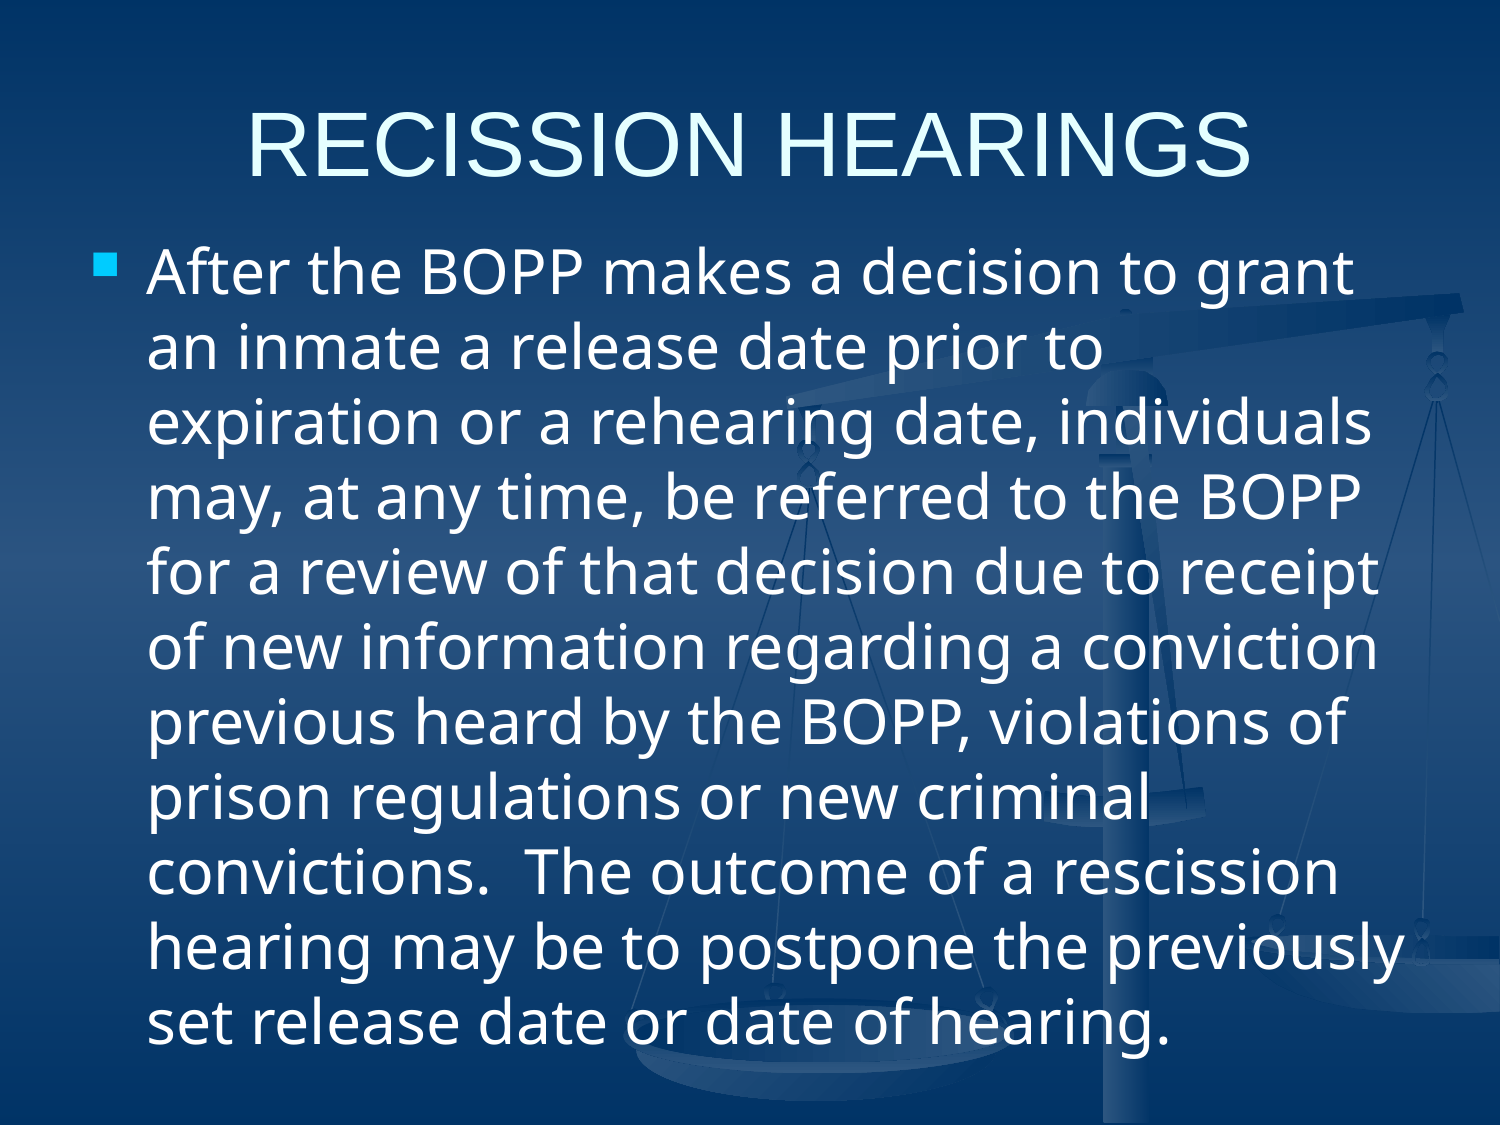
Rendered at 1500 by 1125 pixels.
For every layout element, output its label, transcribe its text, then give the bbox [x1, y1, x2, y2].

title RECISSION HEARINGS [74, 45, 1426, 224]
list After the BOPP makes a decision to grant an inmate a release date prior to expiration or a rehearing date, individuals may, at any time, be referred to the BOPP for a review of that decision due to receipt of new information regarding a conviction previous heard by the BOPP, violations of prison regulations or new criminal convictions. The outcome of a rescission hearing may be to postpone the previously set release date or date of hearing. [74, 224, 1426, 1038]
